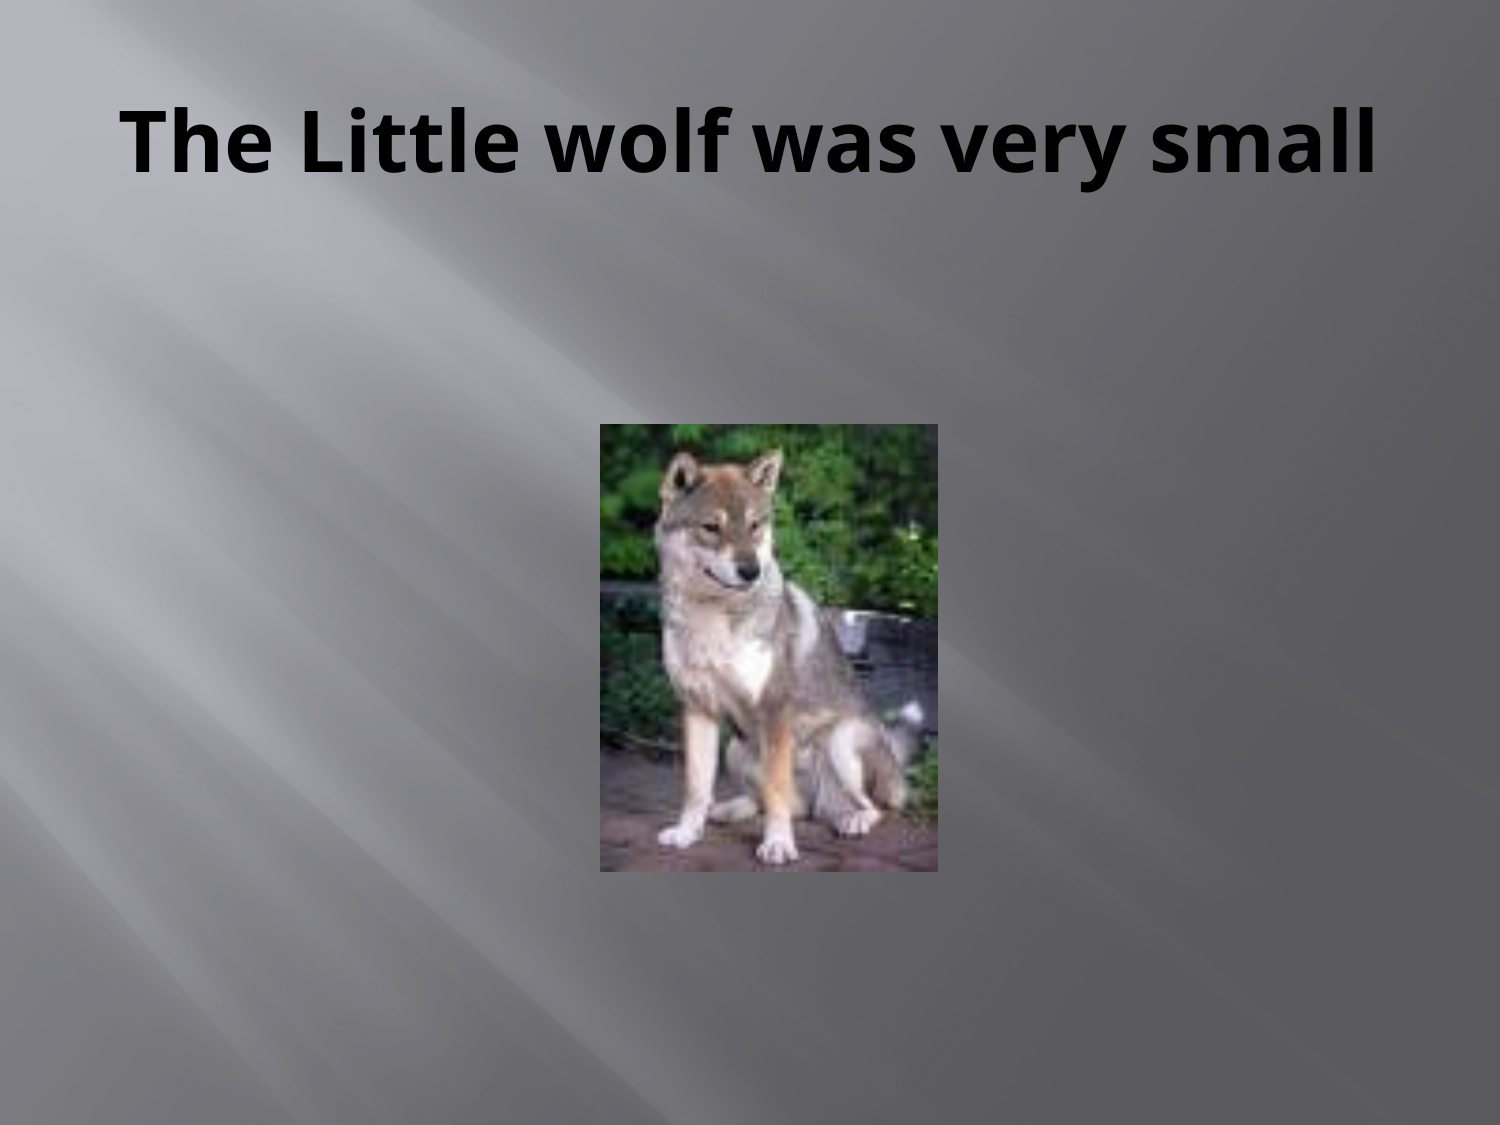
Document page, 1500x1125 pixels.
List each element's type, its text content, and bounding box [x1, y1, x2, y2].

title The Little wolf was very small [75, 45, 1425, 233]
picture [599, 424, 938, 872]
